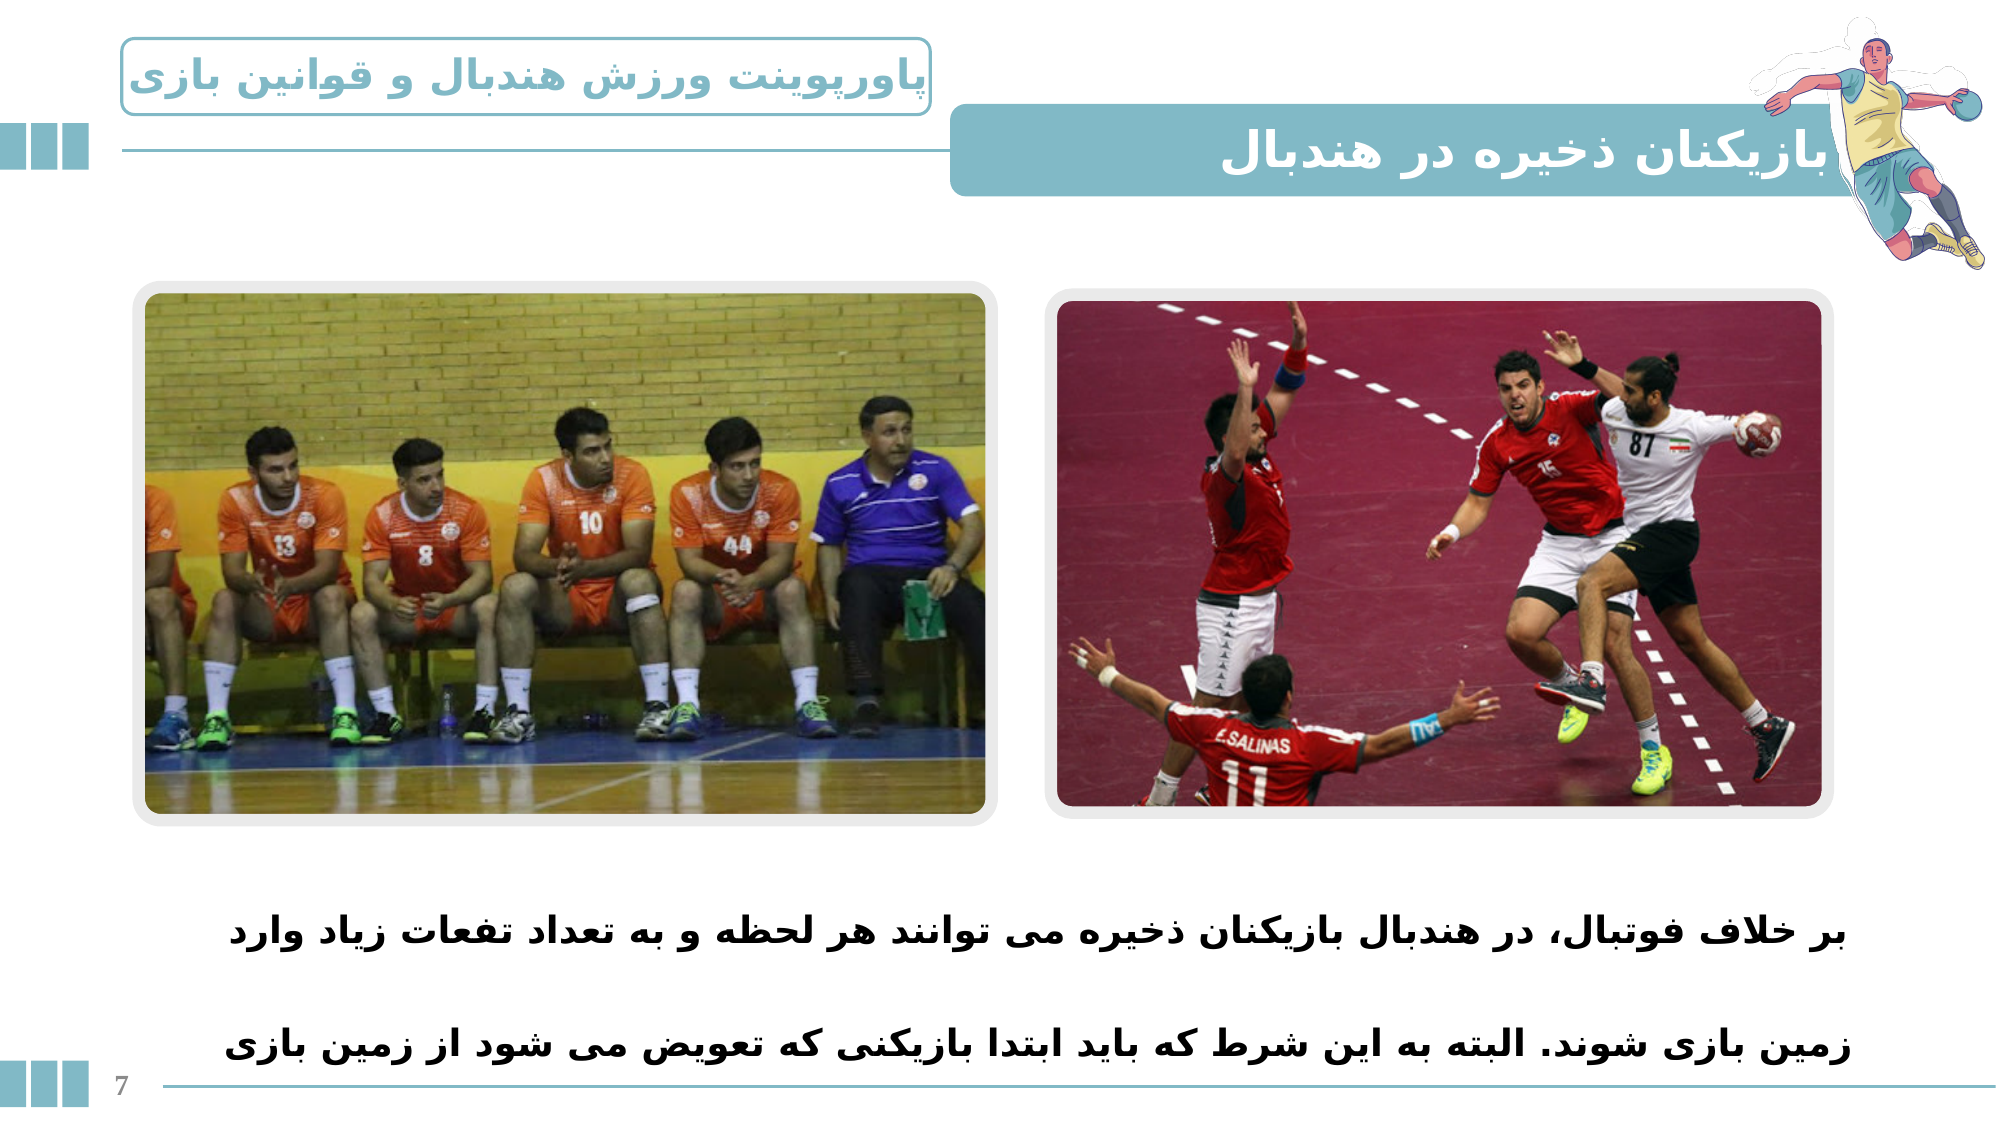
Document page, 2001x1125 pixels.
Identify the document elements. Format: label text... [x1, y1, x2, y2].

picture [1050, 294, 1828, 813]
picture [1749, 17, 1985, 270]
slide_number 7 [88, 1053, 156, 1114]
text_box بازیکنان ذخیره در هندبال [1204, 105, 1846, 185]
picture [138, 287, 992, 821]
text_box بر خلاف فوتبال، در هندبال بازیکنان ذخیره می توانند هر لحظه و به تعداد تفعات زیاد وارد زمین بازی شوند. البته به این شرط که باید ابتدا بازیکنی که تعویض می شود از زمین بازی خارج شود تا بازیکن جدید جایگزین او شود. [190, 831, 1887, 1125]
text_box پاورپوینت ورزش هندبال و قوانین بازی [113, 36, 943, 105]
